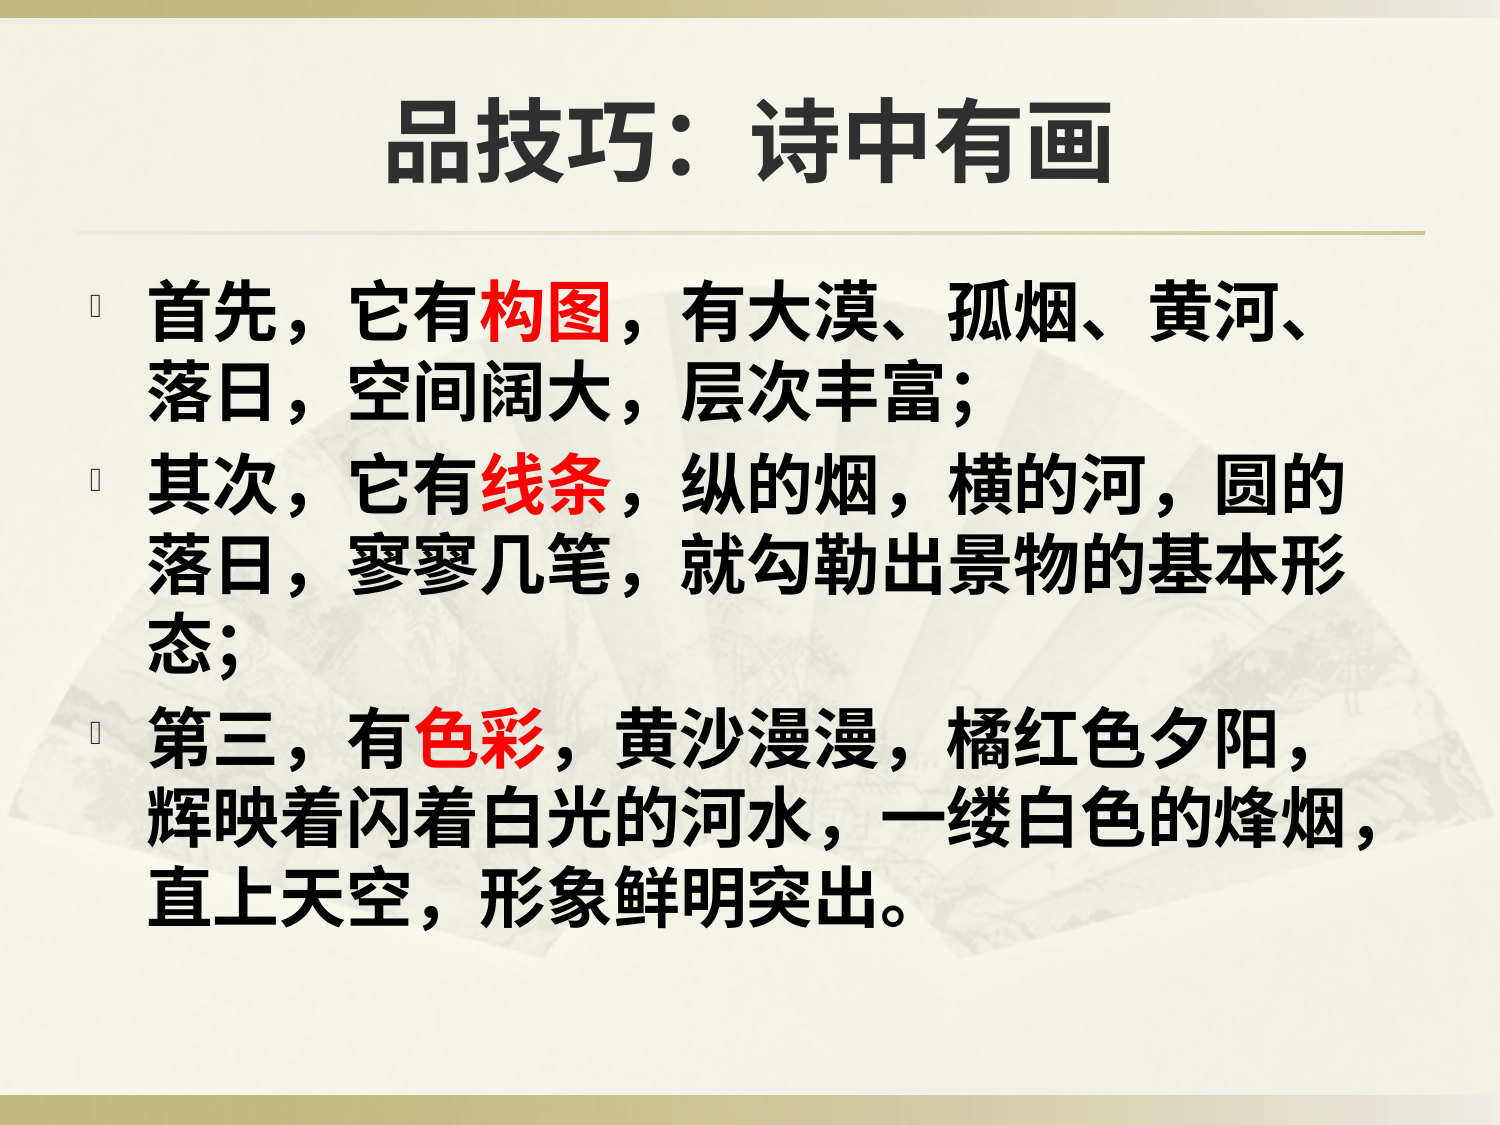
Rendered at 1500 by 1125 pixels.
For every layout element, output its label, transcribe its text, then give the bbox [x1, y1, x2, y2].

title 品技巧：诗中有画 [75, 45, 1425, 233]
list 首先，它有构图，有大漠、孤烟、黄河、落日，空间阔大，层次丰富； 其次，它有线条，纵的烟，横的河，圆的落日，寥寥几笔，就勾勒出景物的基本形态； 第三，有色彩，黄沙漫漫，橘红色夕阳，辉映着闪着白光的河水，一缕白色的烽烟，直上天空，形象鲜明突出。 [75, 262, 1425, 1032]
